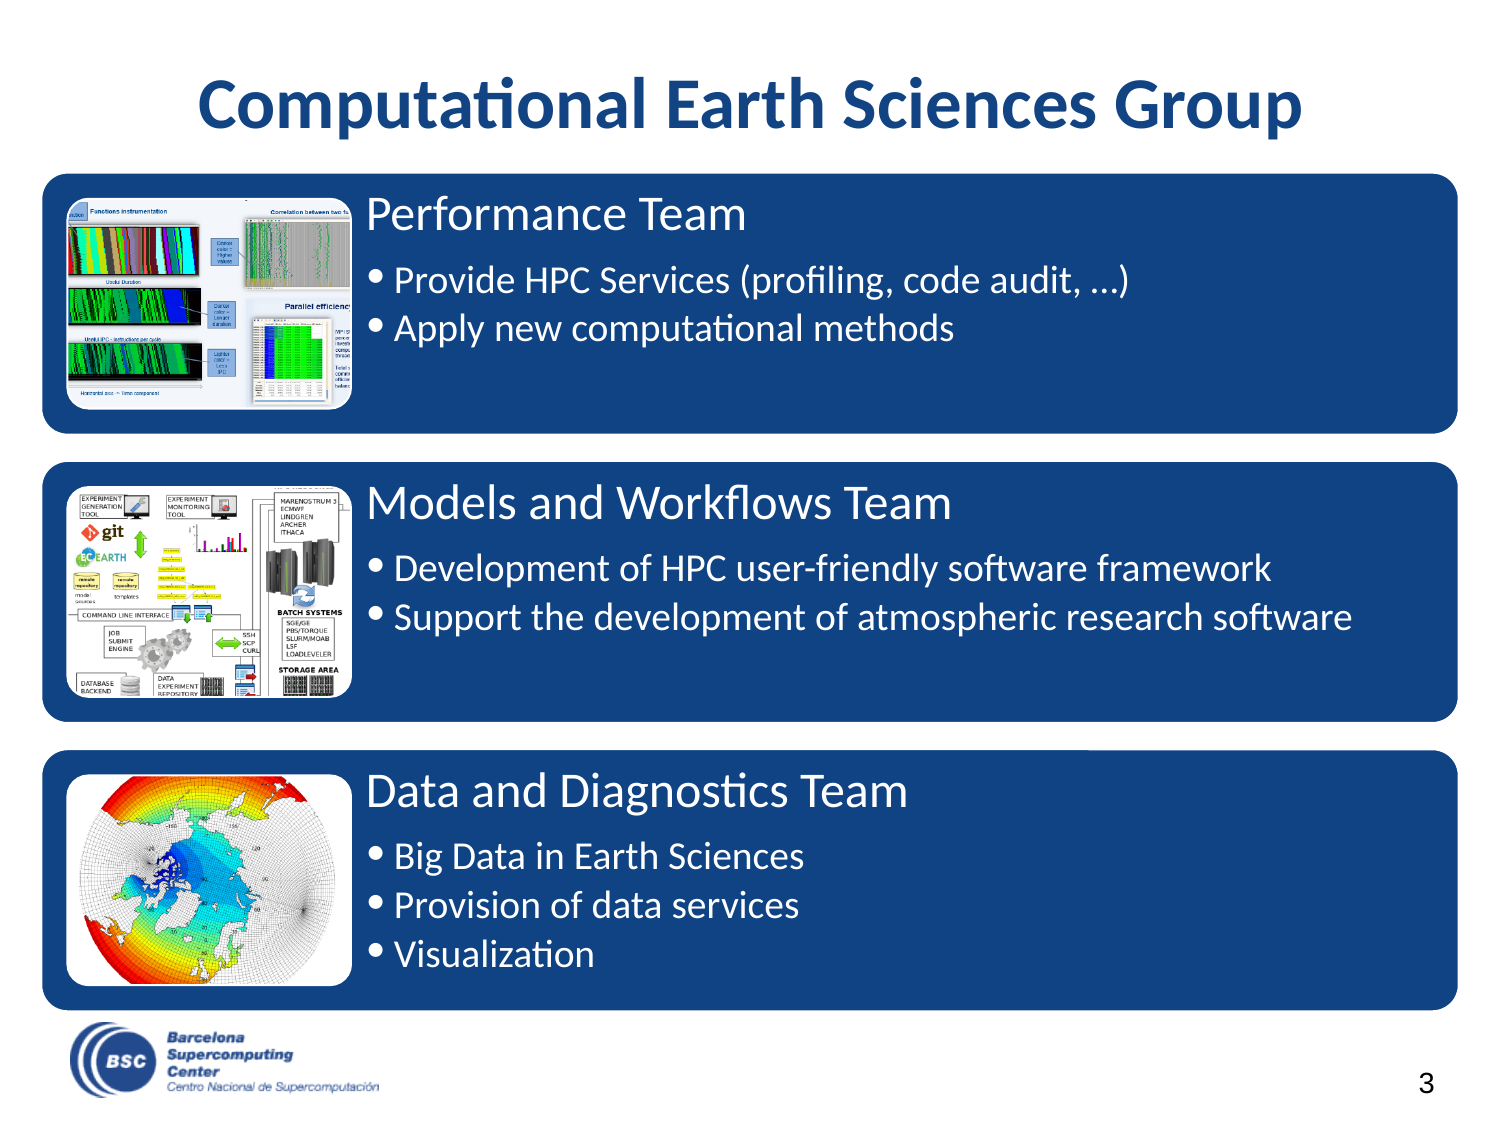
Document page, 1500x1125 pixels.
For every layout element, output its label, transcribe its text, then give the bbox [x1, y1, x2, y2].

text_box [41, 172, 1459, 1012]
title Computational Earth Sciences Group [76, 35, 1427, 171]
picture [70, 1022, 379, 1098]
slide_number ‹#› [1403, 1038, 1494, 1125]
